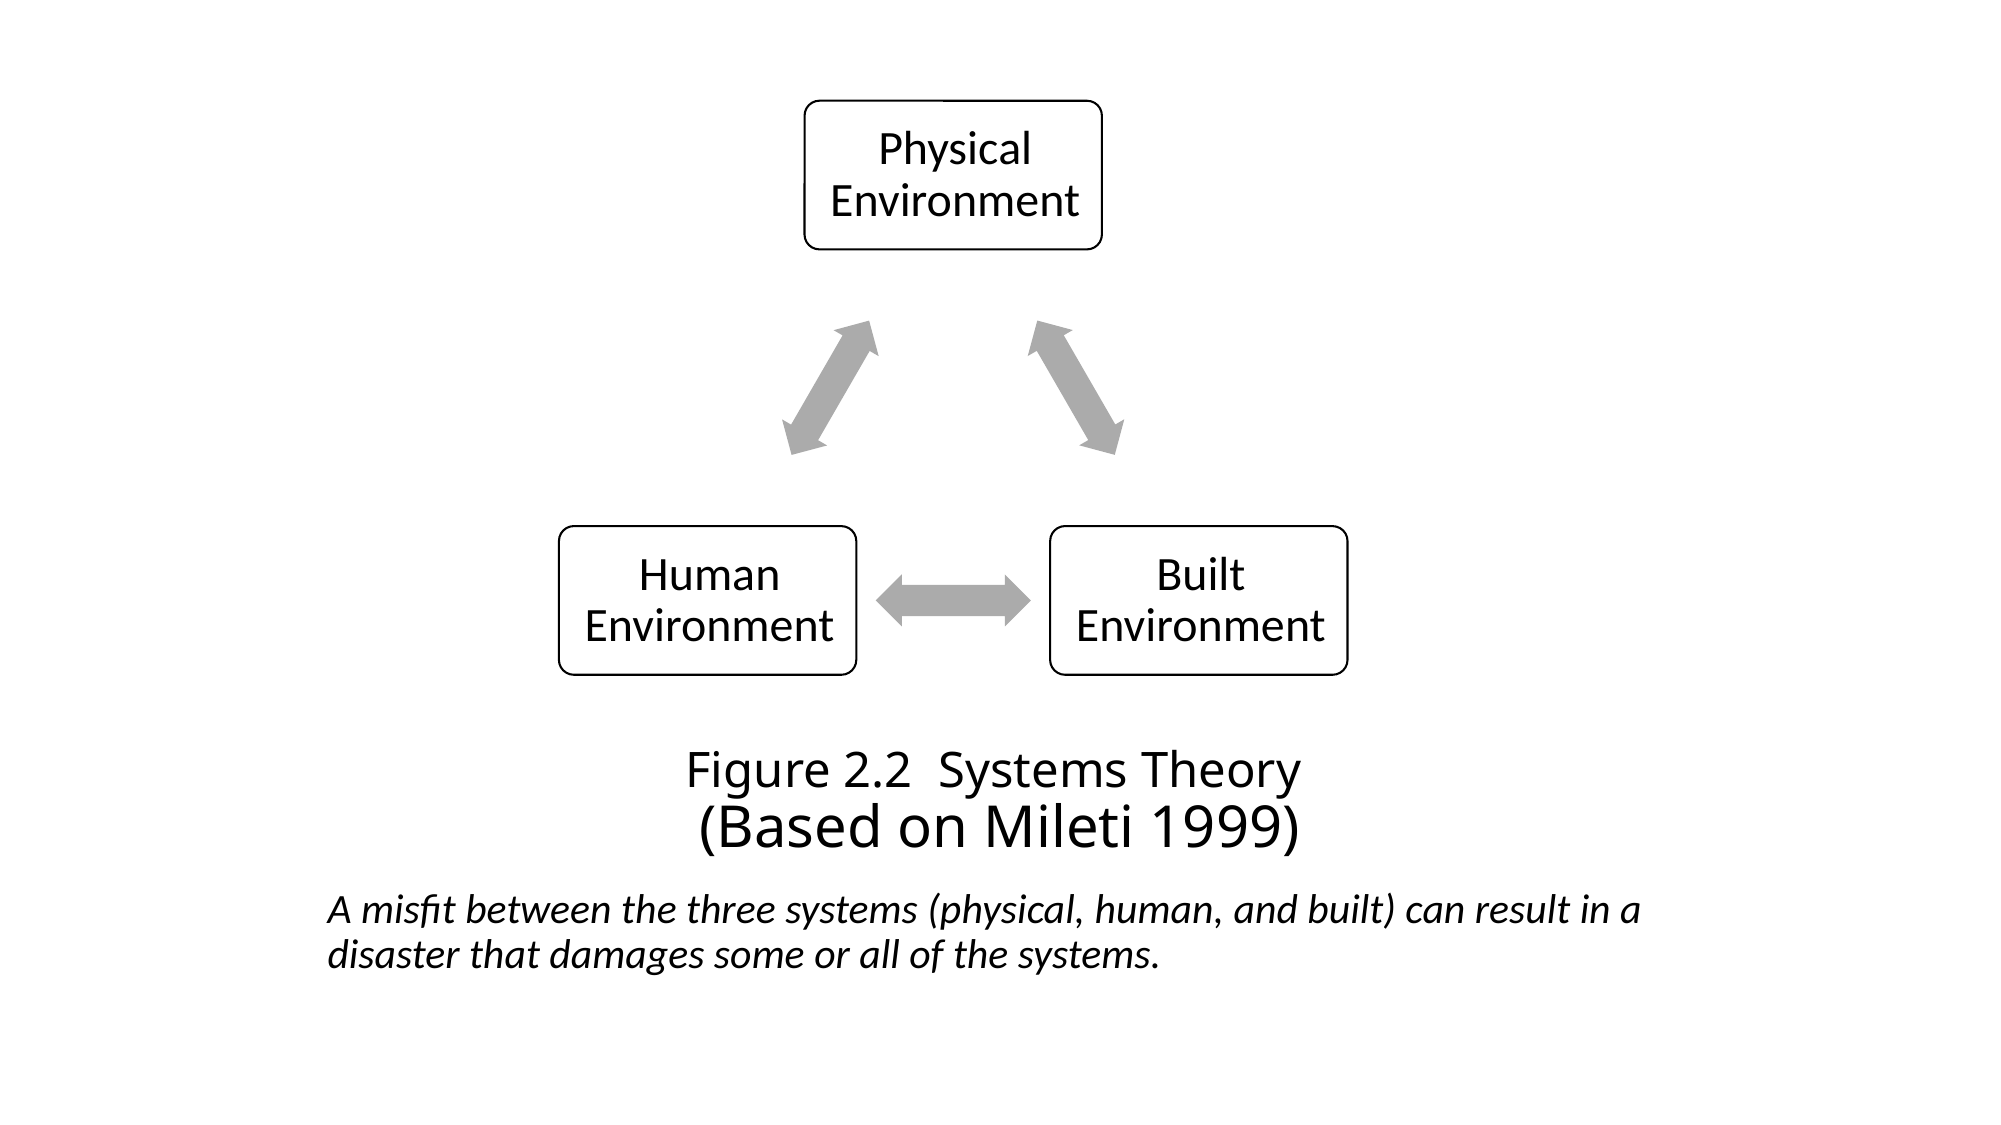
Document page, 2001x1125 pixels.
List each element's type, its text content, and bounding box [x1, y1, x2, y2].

list A misfit between the three systems (physical, human, and built) can result in a disaster that damages some or all of the systems. [312, 880, 1713, 1088]
picture [543, 100, 1363, 675]
title Figure 2.2 Systems Theory (Based on Mileti 1999) [549, 737, 1450, 868]
